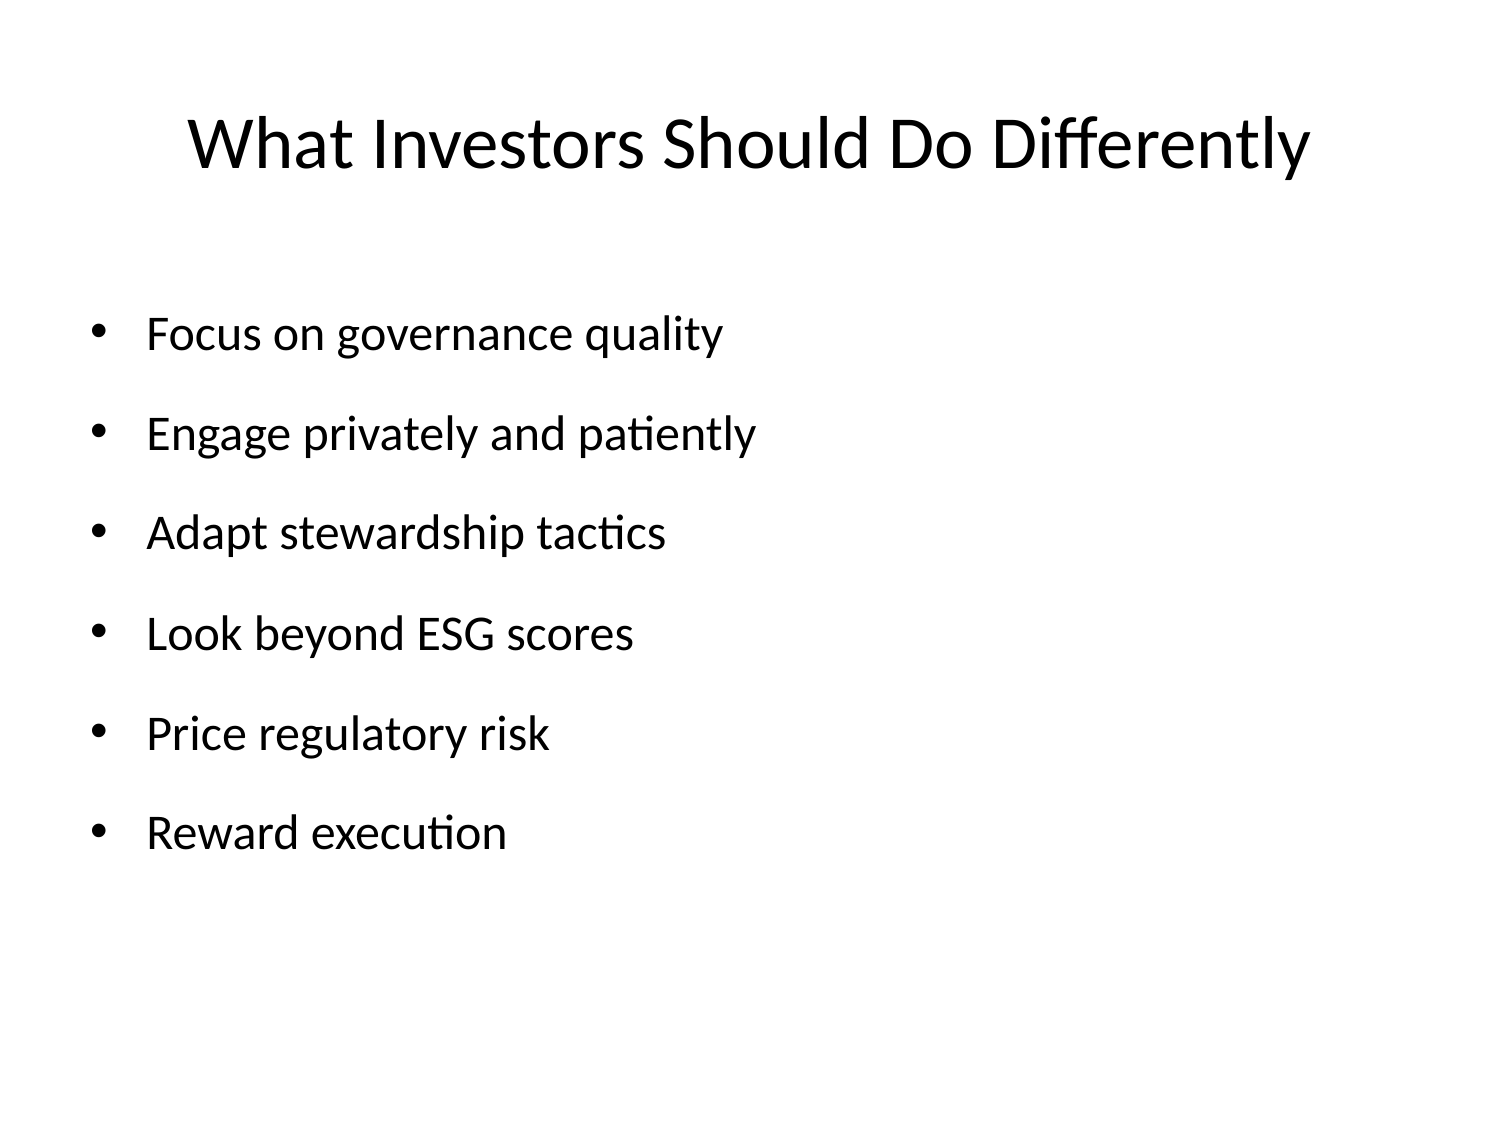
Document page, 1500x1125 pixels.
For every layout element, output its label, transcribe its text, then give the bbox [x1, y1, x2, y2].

list Focus on governance quality Engage privately and patiently Adapt stewardship tactics Look beyond ESG scores Price regulatory risk Reward execution [75, 262, 1425, 1005]
title What Investors Should Do Differently [75, 45, 1425, 233]
